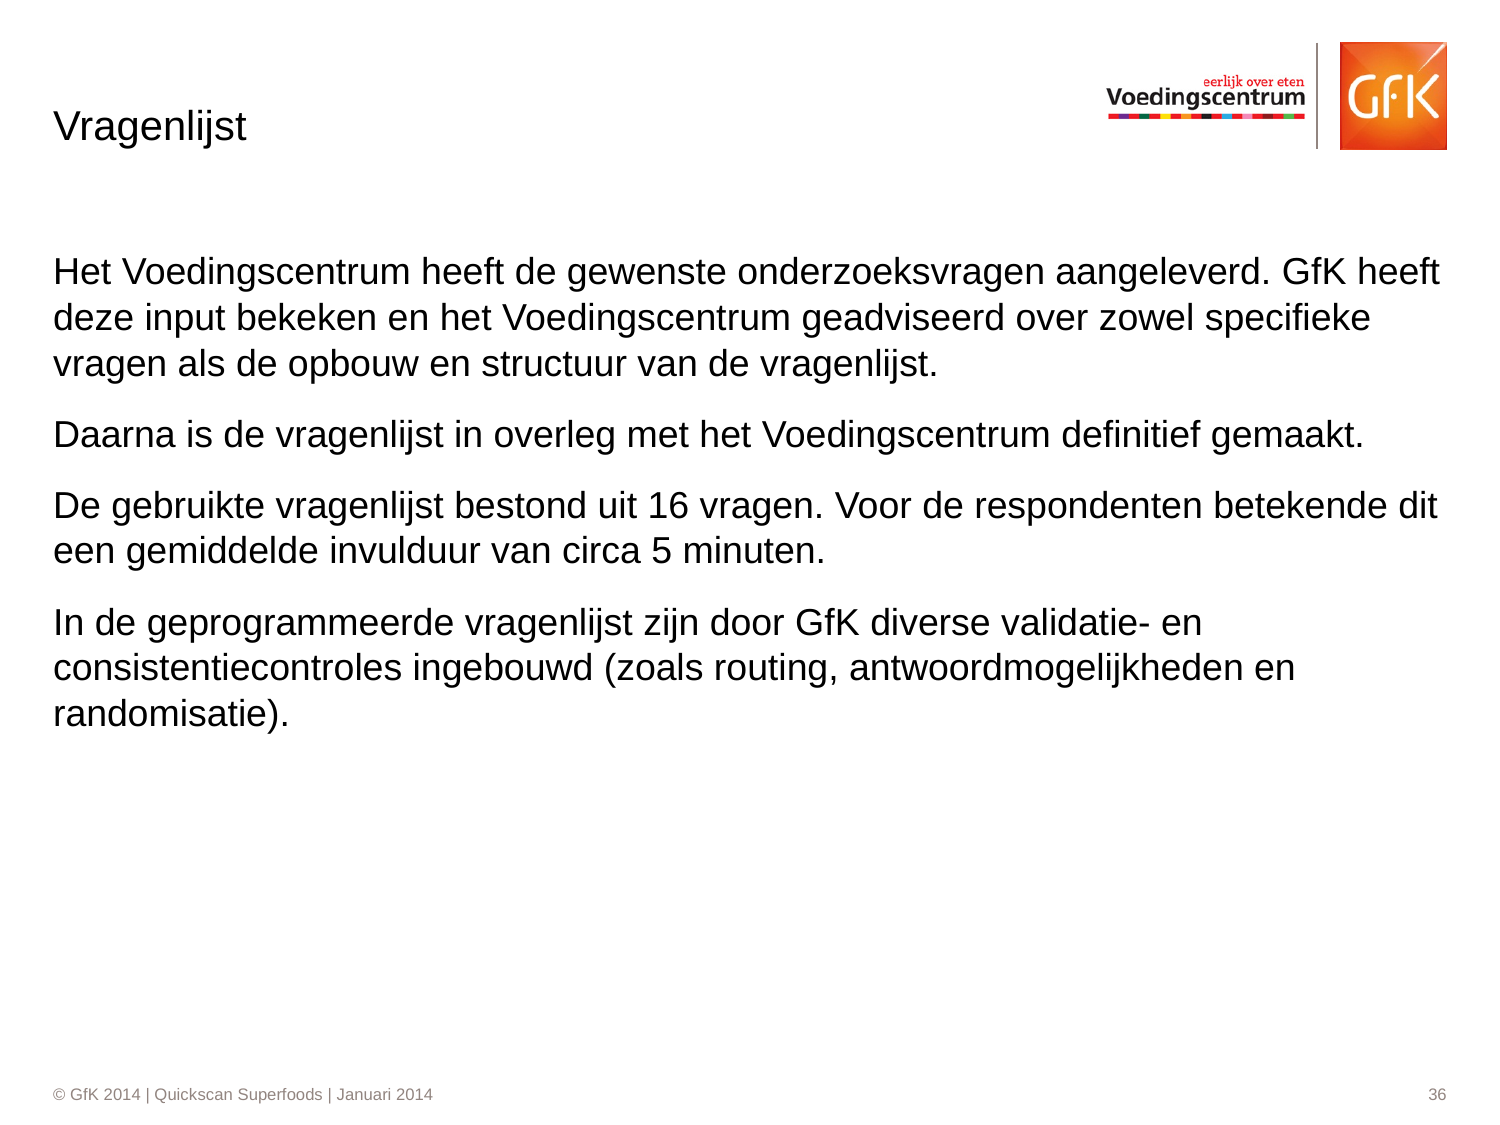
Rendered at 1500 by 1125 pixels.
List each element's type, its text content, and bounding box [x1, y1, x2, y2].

picture [1340, 42, 1447, 150]
title Vragenlijst [53, 42, 1093, 149]
picture [1104, 73, 1306, 120]
list Het Voedingscentrum heeft de gewenste onderzoeksvragen aangeleverd. GfK heeft deze input bekeken en het Voedingscentrum geadviseerd over zowel specifieke vragen als de opbouw en structuur van de vragenlijst. Daarna is de vragenlijst in overleg met het Voedingscentrum definitief gemaakt. De gebruikte vragenlijst bestond uit 16 vragen. Voor de respondenten betekende dit een gemiddelde invulduur van circa 5 minuten. In de geprogrammeerde vragenlijst zijn door GfK diverse validatie- en consistentiecontroles ingebouwd (zoals routing, antwoordmogelijkheden en randomisatie). [53, 172, 1447, 1047]
